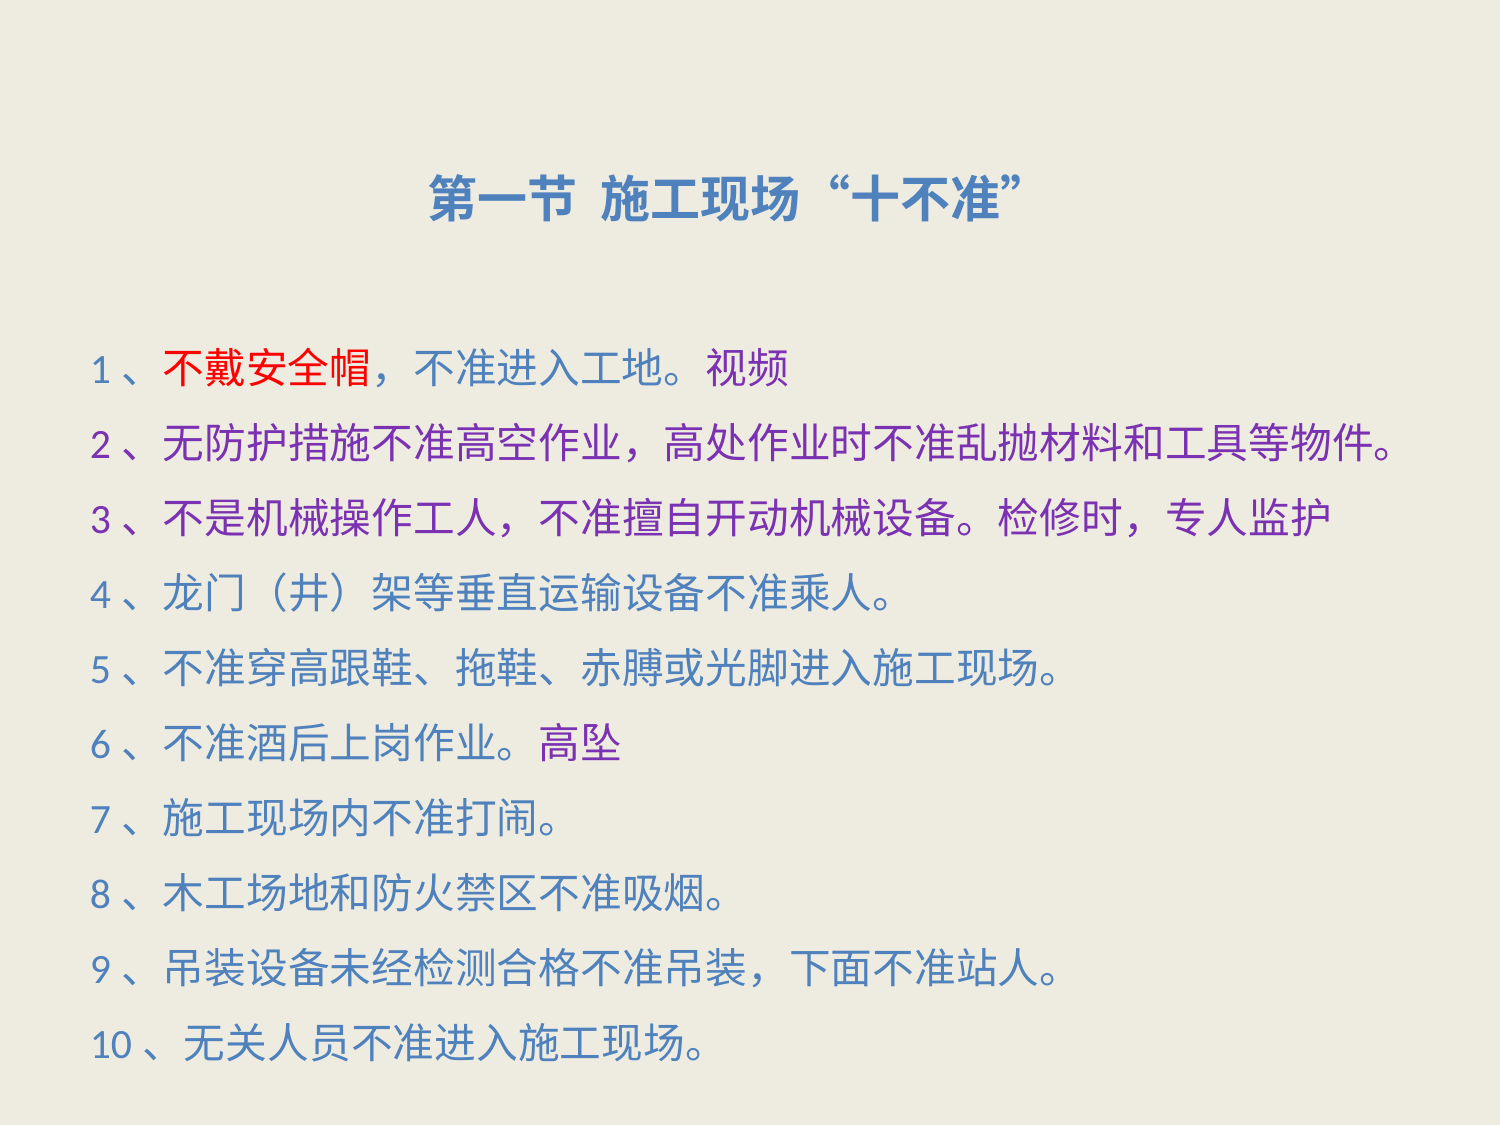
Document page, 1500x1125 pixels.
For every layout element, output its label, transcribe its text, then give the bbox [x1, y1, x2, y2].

text_box 第一节 施工现场“十不准” 1、不戴安全帽，不准进入工地。视频 2、无防护措施不准高空作业，高处作业时不准乱抛材料和工具等物件。 3、不是机械操作工人，不准擅自开动机械设备。检修时，专人监护 4、龙门（井）架等垂直运输设备不准乘人。 5、不准穿高跟鞋、拖鞋、赤膊或光脚进入施工现场。 6、不准酒后上岗作业。高坠 7、施工现场内不准打闹。 8、木工场地和防火禁区不准吸烟。 9、吊装设备未经检测合格不准吊装，下面不准站人。 10、无关人员不准进入施工现场。 [74, 99, 1426, 1075]
